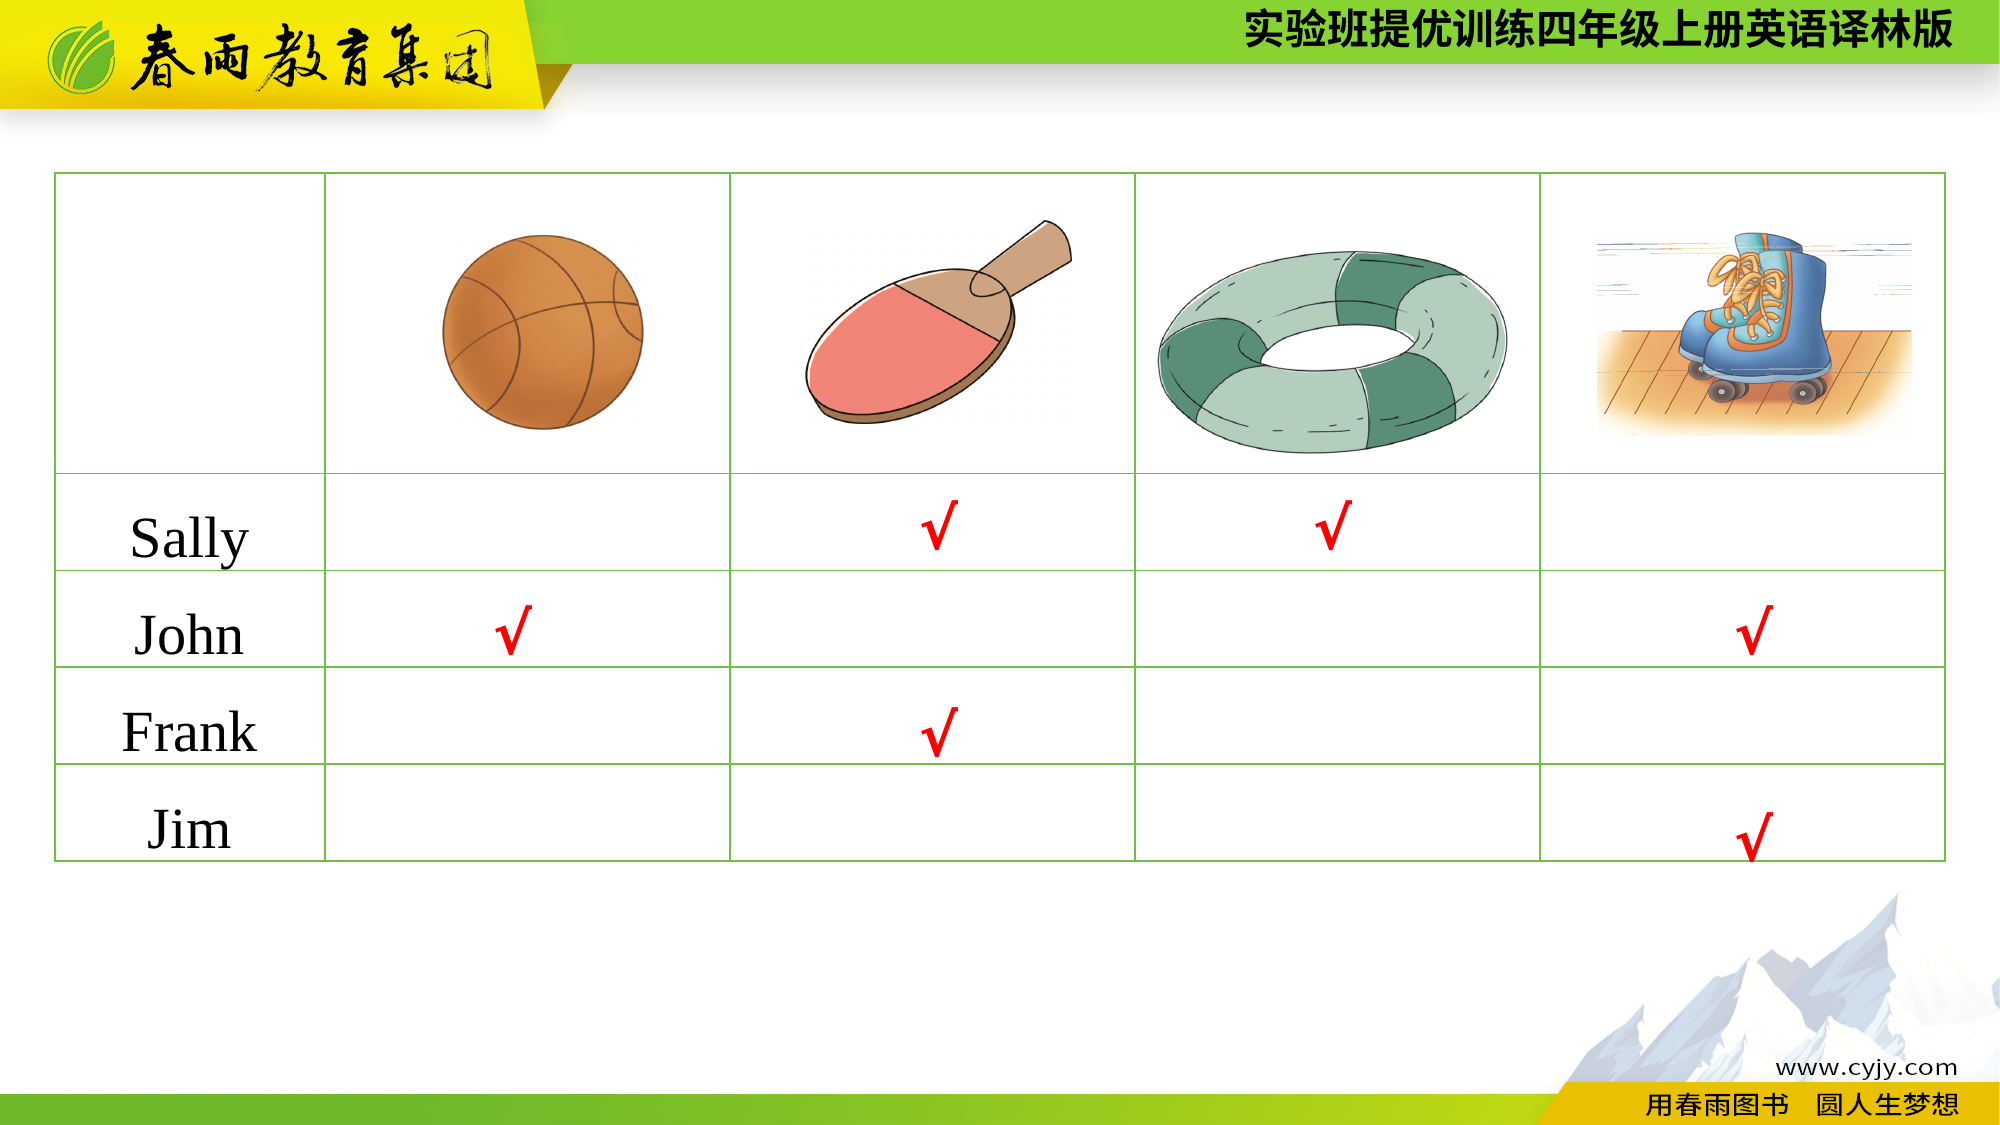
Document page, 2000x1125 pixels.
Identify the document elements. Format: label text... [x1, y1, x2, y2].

table_cell Frank [56, 668, 324, 763]
table_cell [731, 668, 1134, 763]
table_header [1136, 174, 1539, 473]
table_cell [731, 765, 1134, 860]
picture [0, 0, 2000, 1125]
text_box √ [904, 484, 973, 569]
table_header [731, 174, 1134, 473]
table_cell [1541, 474, 1944, 570]
table_cell Sally [56, 474, 324, 570]
table_cell [731, 474, 1134, 570]
table_header [1541, 174, 1944, 473]
table_cell [326, 668, 729, 763]
text_box √ [1720, 589, 1789, 674]
table_cell [1136, 571, 1539, 666]
table_cell [326, 571, 729, 666]
table_header [56, 174, 324, 473]
text_box √ [1720, 795, 1789, 881]
table_cell [326, 765, 729, 860]
table_cell [1136, 765, 1539, 860]
table_header [326, 174, 729, 473]
table_cell [1541, 571, 1944, 666]
text_box √ [478, 589, 548, 674]
table_cell [1541, 765, 1944, 860]
table_cell John [56, 571, 324, 666]
text_box √ [1298, 484, 1367, 569]
table_cell [1541, 668, 1944, 763]
table_cell [1136, 668, 1539, 763]
table_cell Jim [56, 765, 324, 860]
table_cell [326, 474, 729, 570]
text_box √ [904, 691, 974, 776]
table_cell [731, 571, 1134, 666]
table_cell [1136, 474, 1539, 570]
